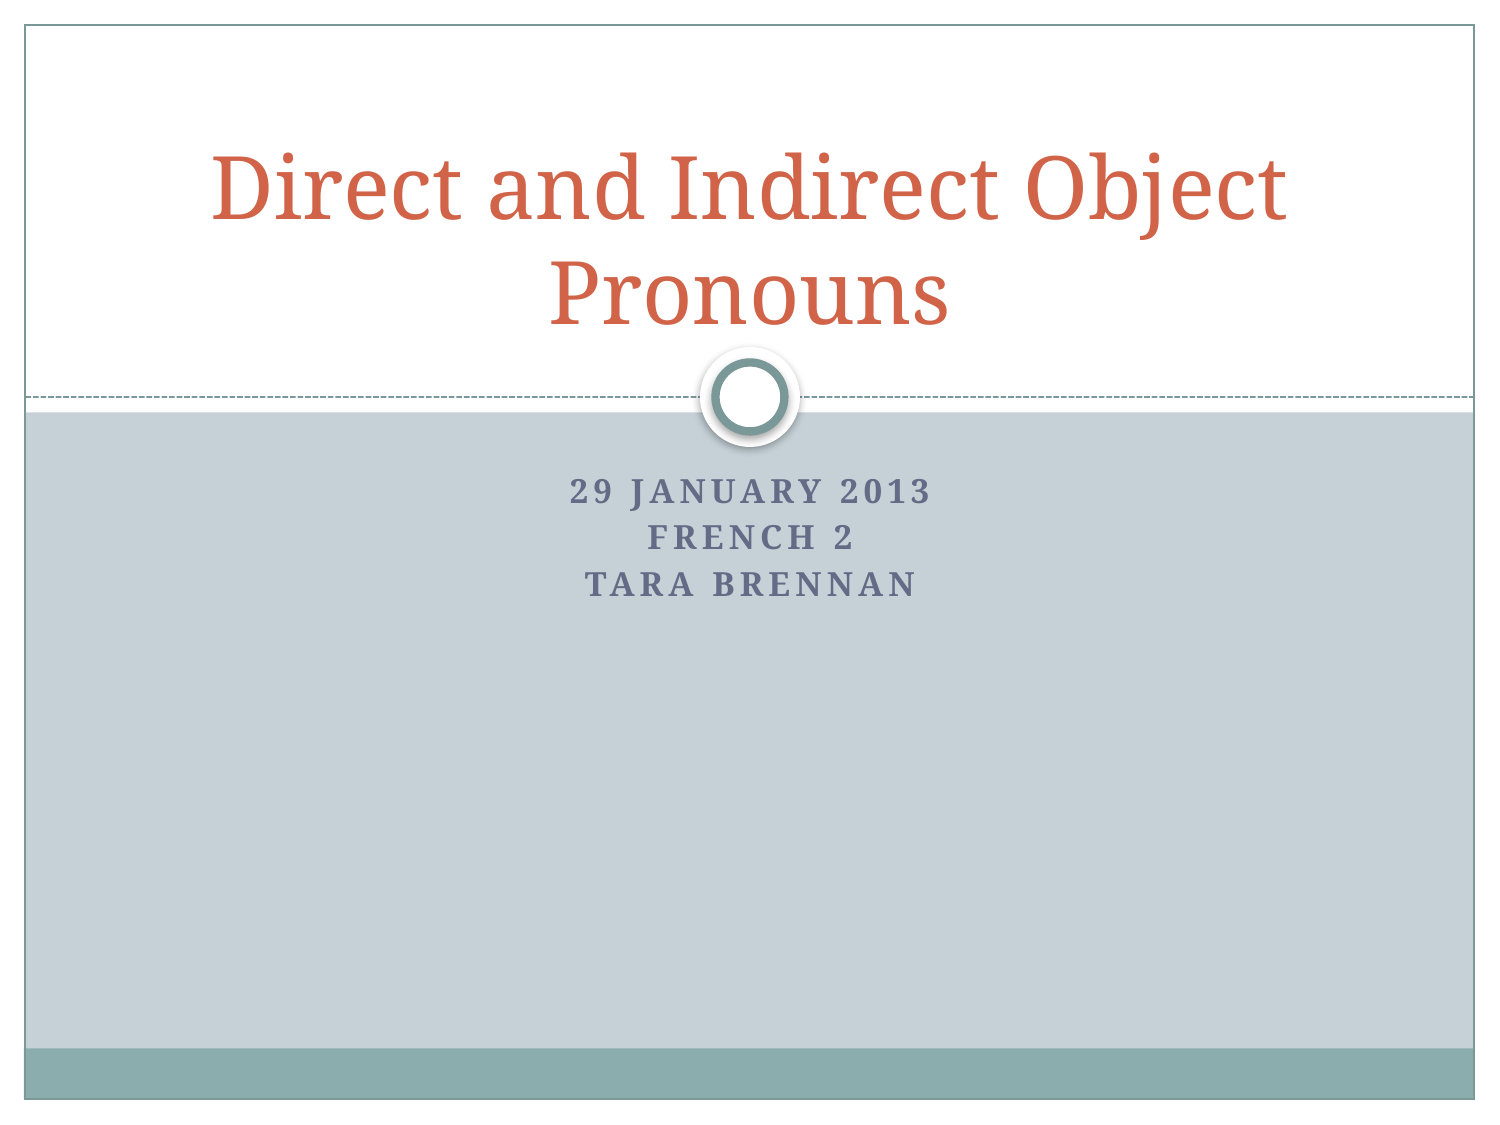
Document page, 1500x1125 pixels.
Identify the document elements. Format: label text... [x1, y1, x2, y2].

subtitle 29 January 2013 French 2 Tara Brennan [225, 462, 1275, 750]
title Direct and Indirect Object Pronouns [112, 62, 1388, 350]
